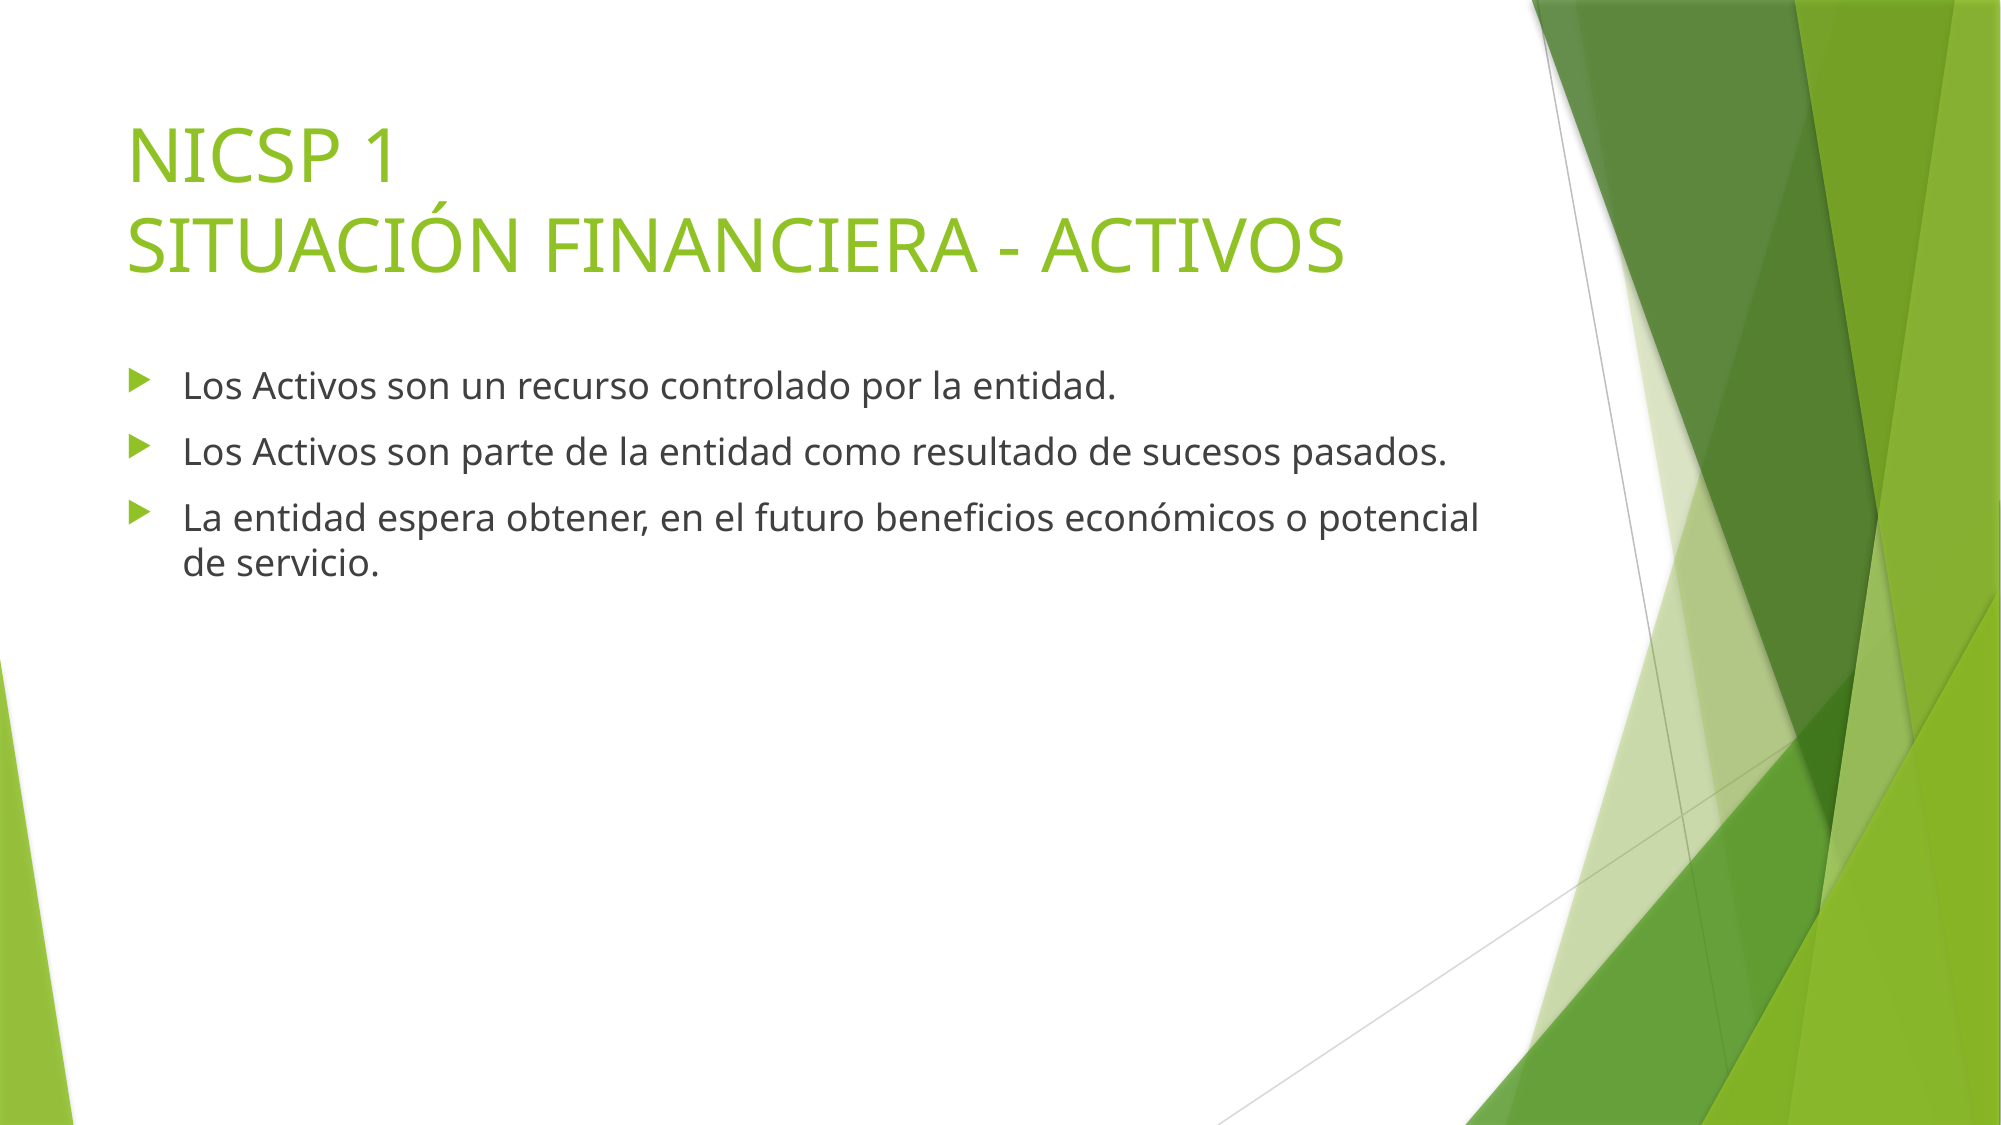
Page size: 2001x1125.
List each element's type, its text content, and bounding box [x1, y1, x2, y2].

list Los Activos son un recurso controlado por la entidad. Los Activos son parte de la entidad como resultado de sucesos pasados. La entidad espera obtener, en el futuro beneficios económicos o potencial de servicio. [111, 354, 1522, 992]
title NICSP 1 SITUACIÓN FINANCIERA - ACTIVOS [111, 99, 1522, 317]
